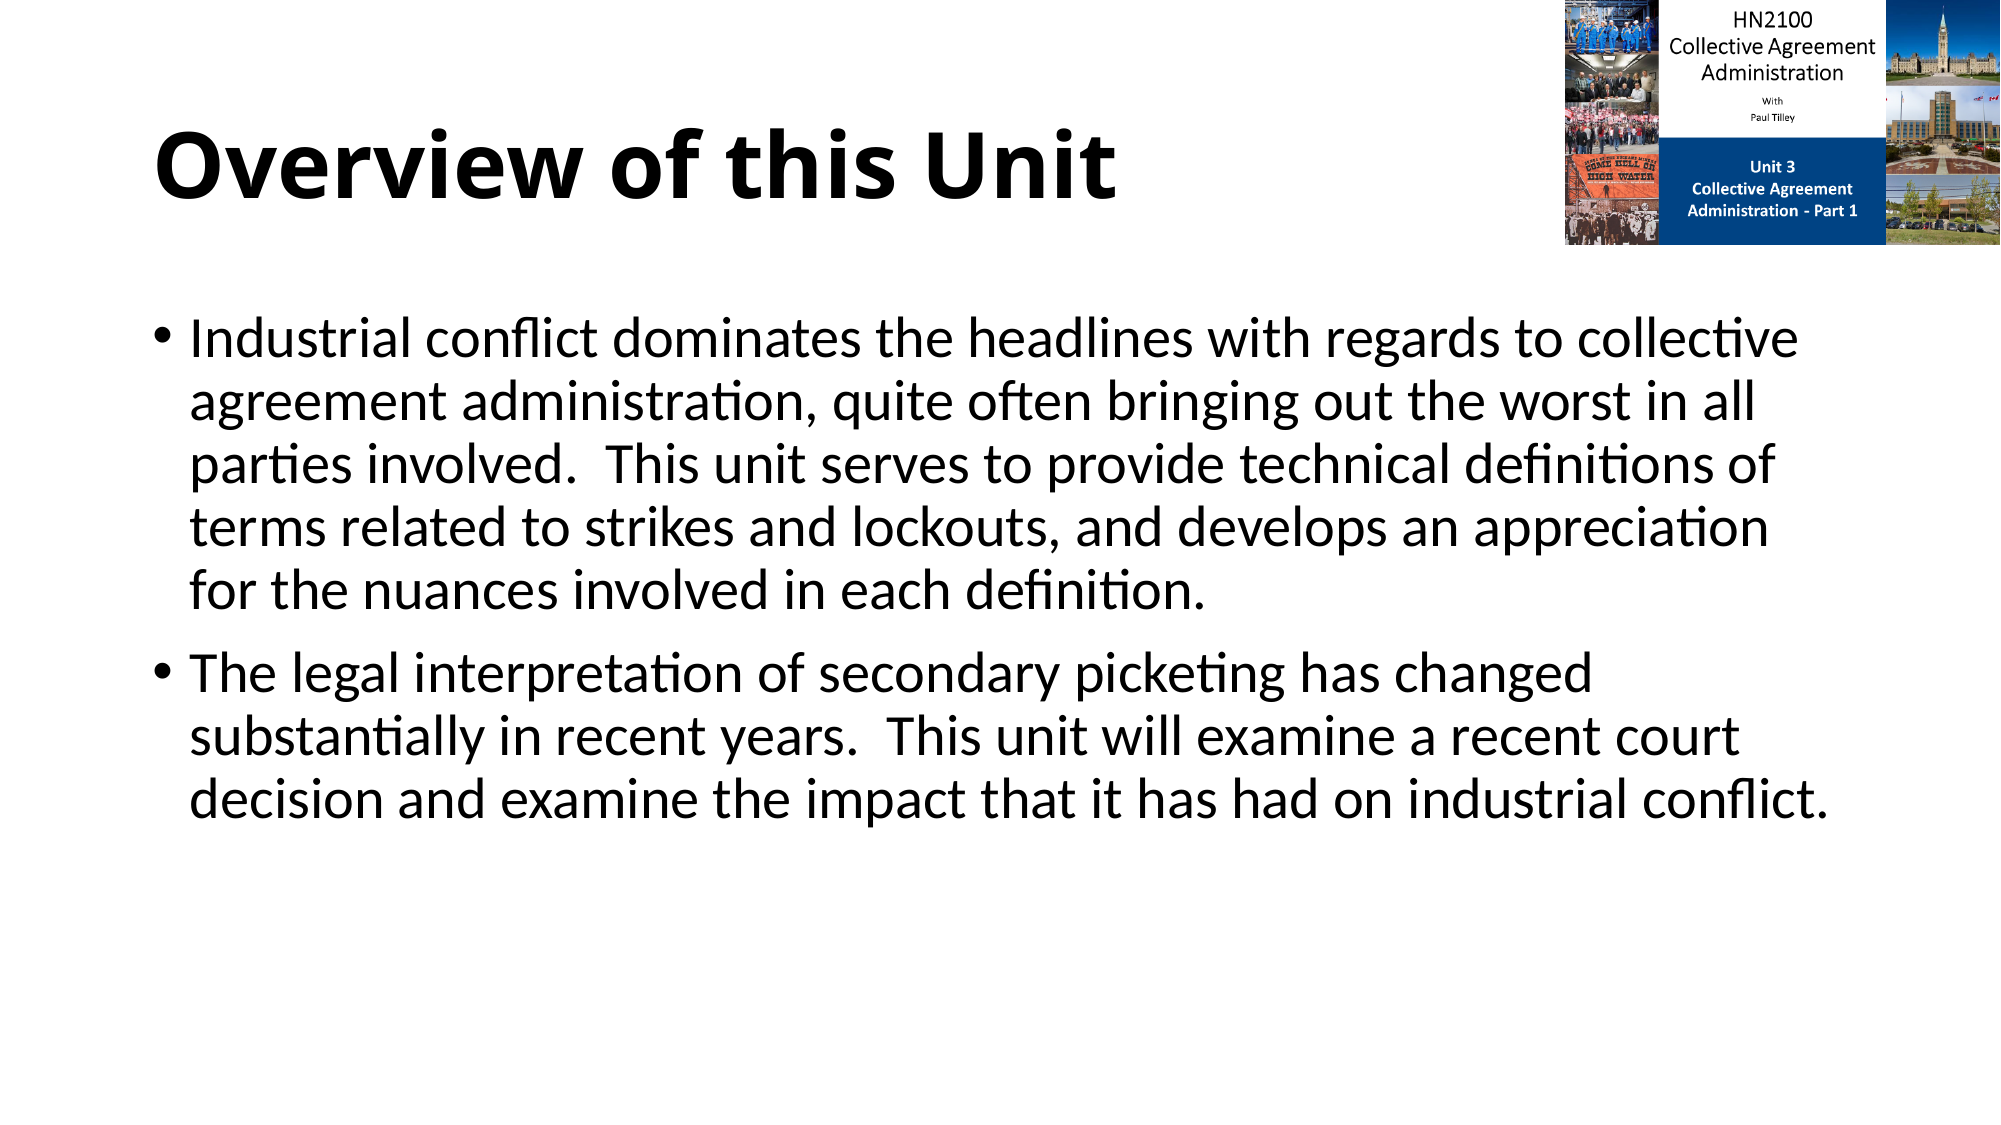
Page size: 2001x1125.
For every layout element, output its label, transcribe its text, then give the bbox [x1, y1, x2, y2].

picture [1565, 0, 2000, 245]
title Overview of this Unit [137, 59, 1863, 278]
list Industrial conflict dominates the headlines with regards to collective agreement administration, quite often bringing out the worst in all parties involved. This unit serves to provide technical definitions of terms related to strikes and lockouts, and develops an appreciation for the nuances involved in each definition. The legal interpretation of secondary picketing has changed substantially in recent years. This unit will examine a recent court decision and examine the impact that it has had on industrial conflict. [137, 299, 1863, 1014]
